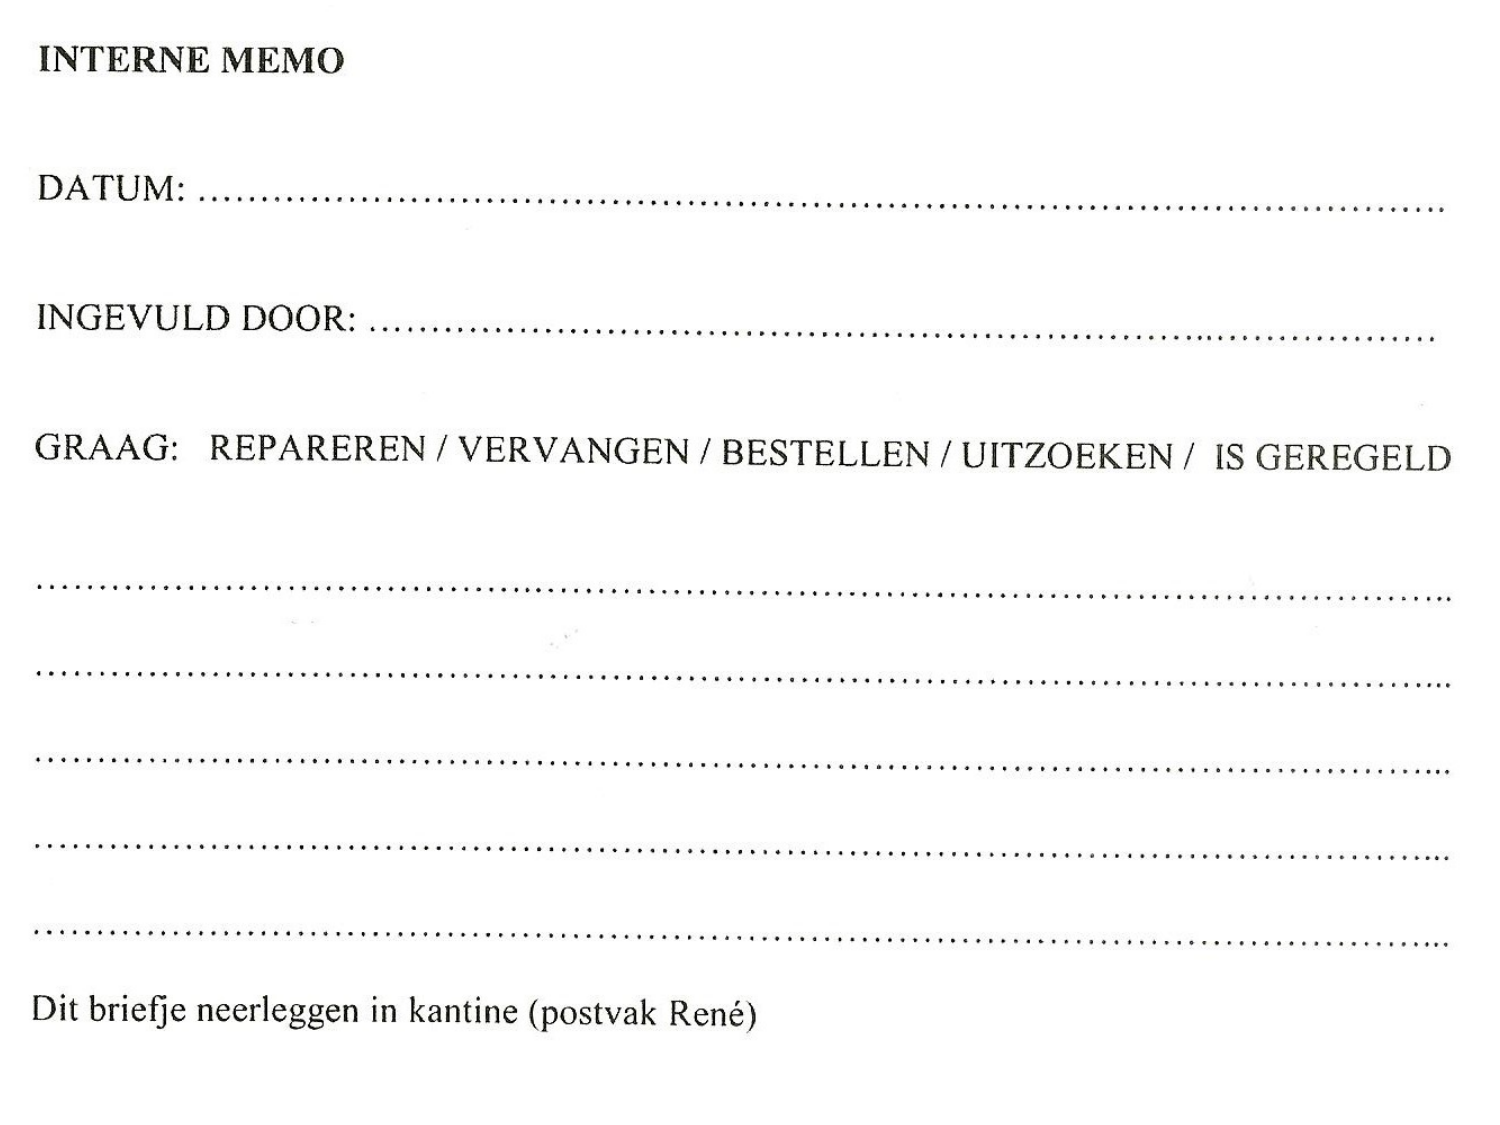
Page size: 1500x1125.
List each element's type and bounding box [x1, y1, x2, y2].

list [2, 4, 1500, 1066]
